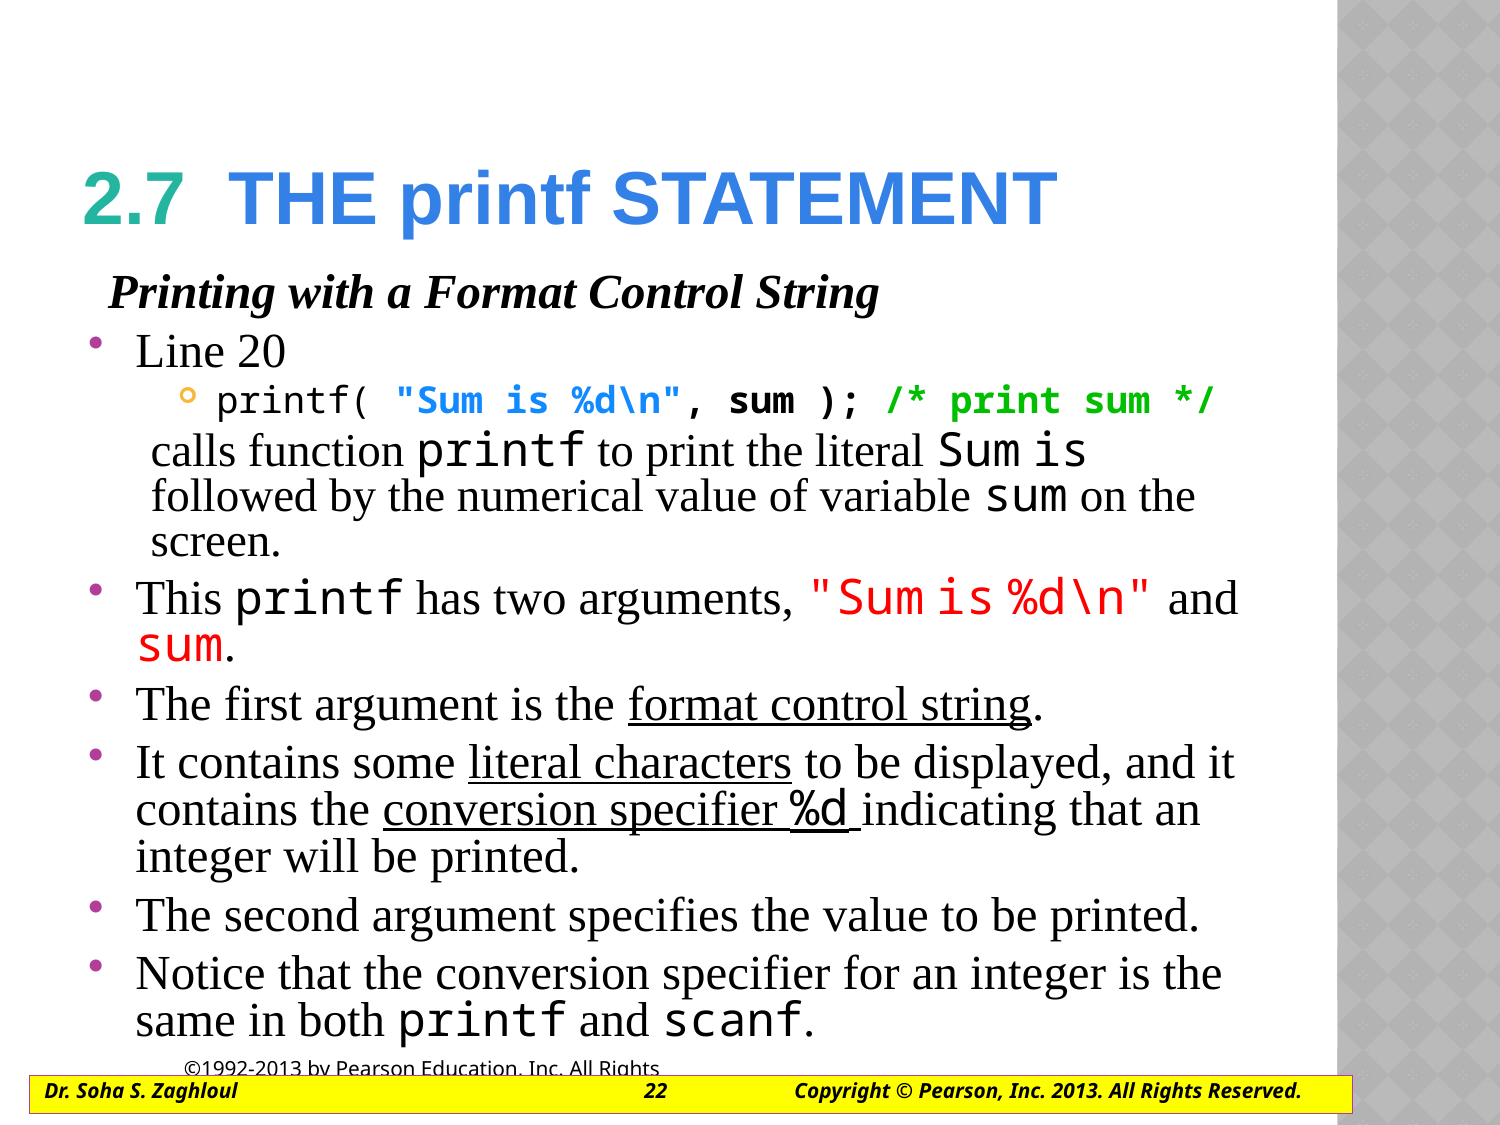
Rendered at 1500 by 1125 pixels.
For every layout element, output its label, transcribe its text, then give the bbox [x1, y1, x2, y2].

title 2.7 The printf STATEMENT [75, 52, 1263, 240]
text_box Dr. Soha S. Zaghloul 22 Copyright © Pearson, Inc. 2013. All Rights Reserved. [29, 1075, 1353, 1114]
list Printing with a Format Control String Line 20 printf( "Sum is %d\n", sum ); /* print sum */ calls function printf to print the literal Sum is followed by the numerical value of variable sum on the screen. This printf has two arguments, "Sum is %d\n" and sum. The first argument is the format control string. It contains some literal characters to be displayed, and it contains the conversion specifier %d indicating that an integer will be printed. The second argument specifies the value to be printed. Notice that the conversion specifier for an integer is the same in both printf and scanf. [75, 264, 1263, 1059]
